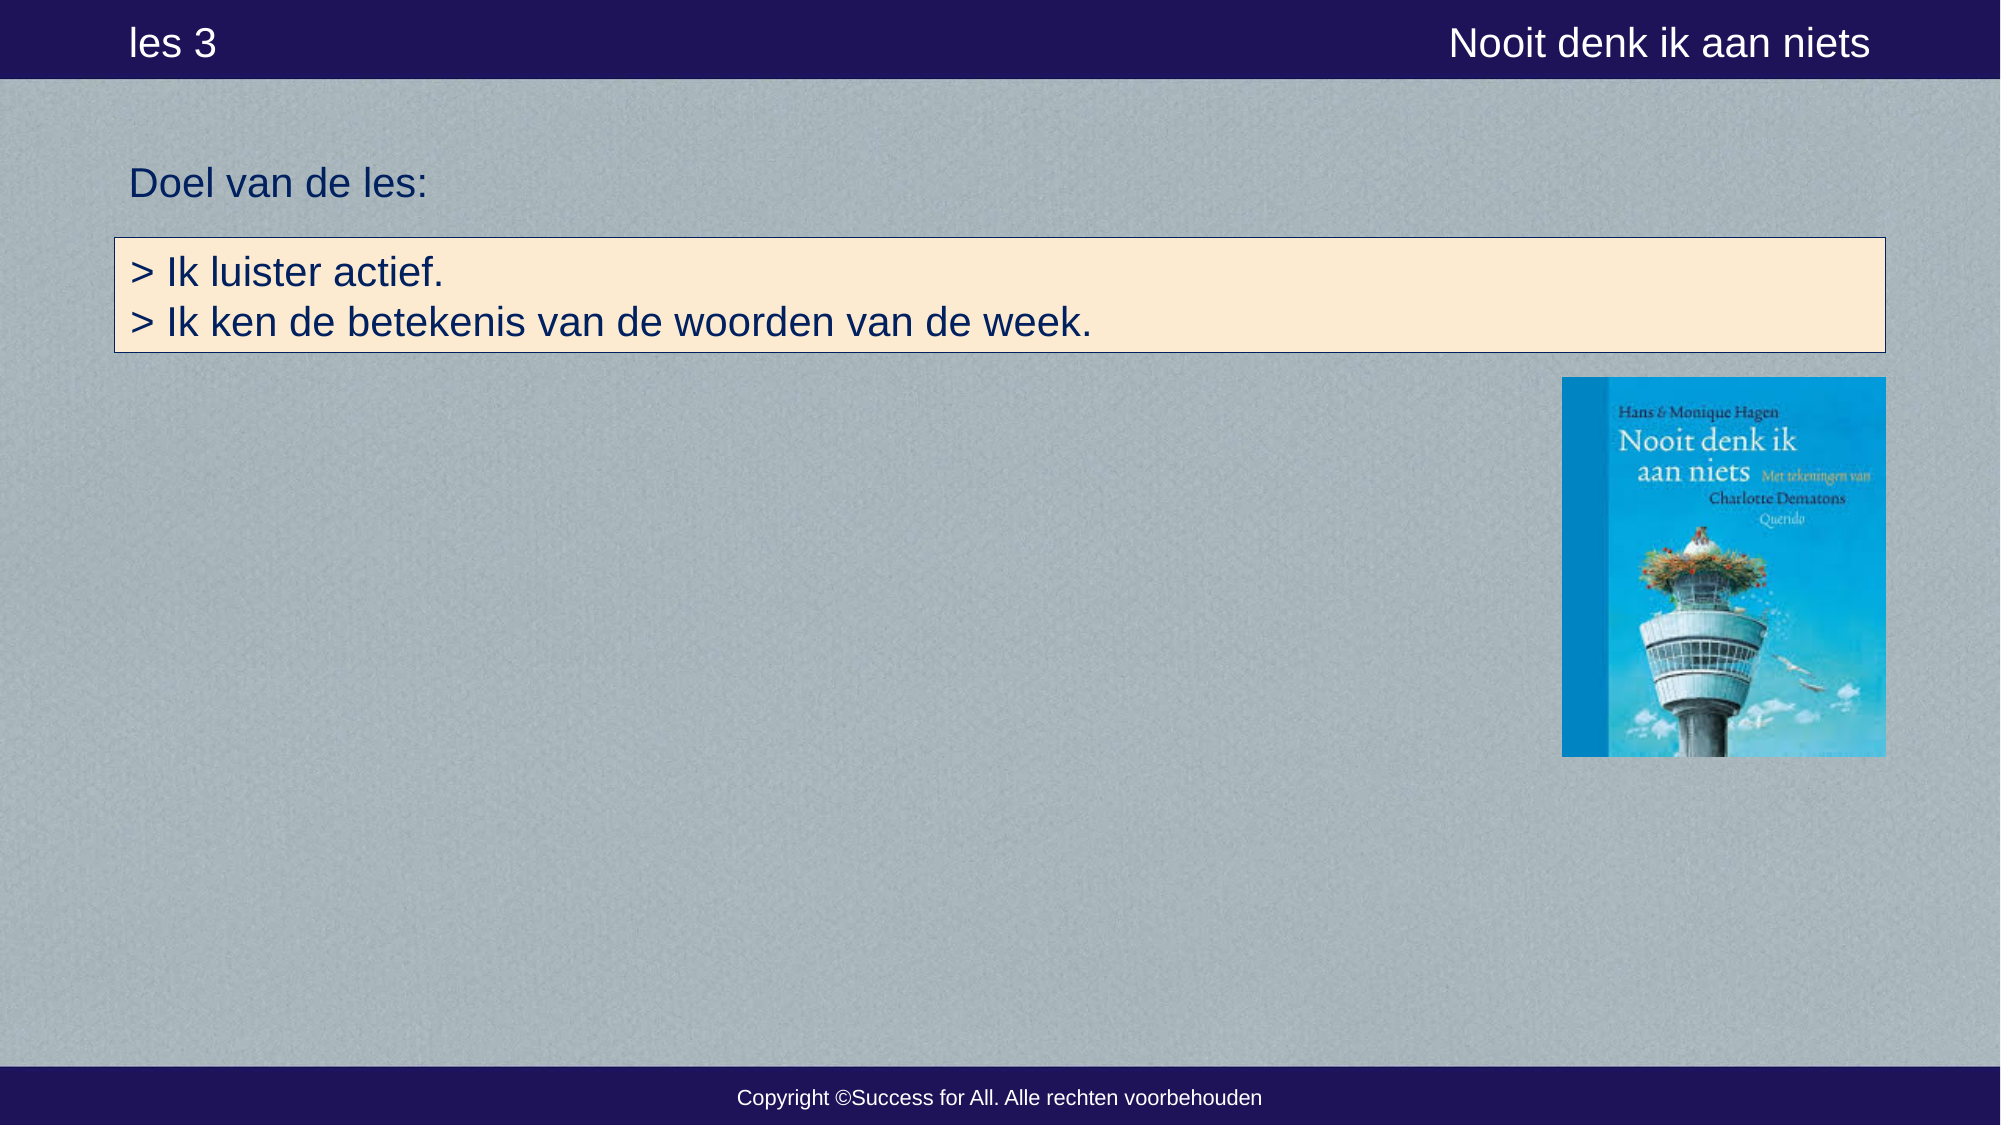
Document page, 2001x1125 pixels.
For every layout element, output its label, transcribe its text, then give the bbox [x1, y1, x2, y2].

text_box les 3 [114, 8, 354, 73]
text_box Copyright ©Success for All. Alle rechten voorbehouden [0, 1076, 2000, 1125]
text_box Nooit denk ik aan niets [999, 8, 1886, 73]
text_box > Ik luister actief. > Ik ken de betekenis van de woorden van de week. [114, 237, 1886, 353]
picture [0, 0, 2001, 1125]
text_box Doel van de les: [113, 148, 1635, 214]
